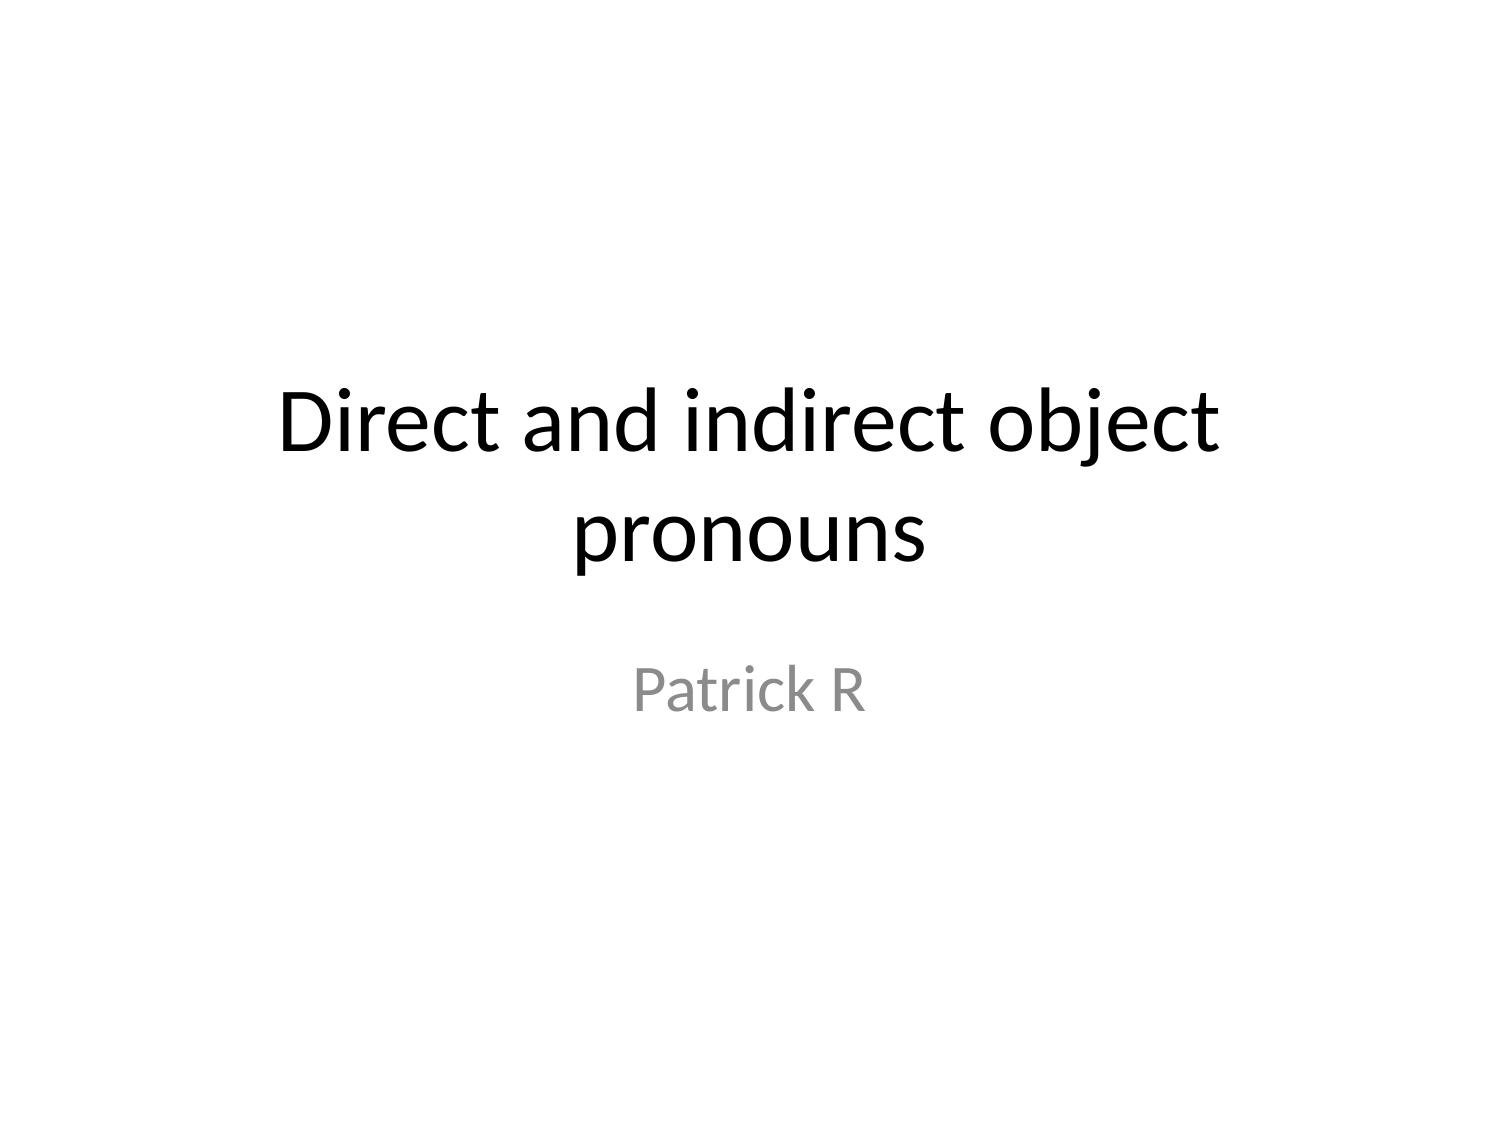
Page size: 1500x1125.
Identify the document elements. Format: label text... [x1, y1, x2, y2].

title Direct and indirect object pronouns [112, 349, 1388, 591]
subtitle Patrick R [225, 637, 1275, 925]
